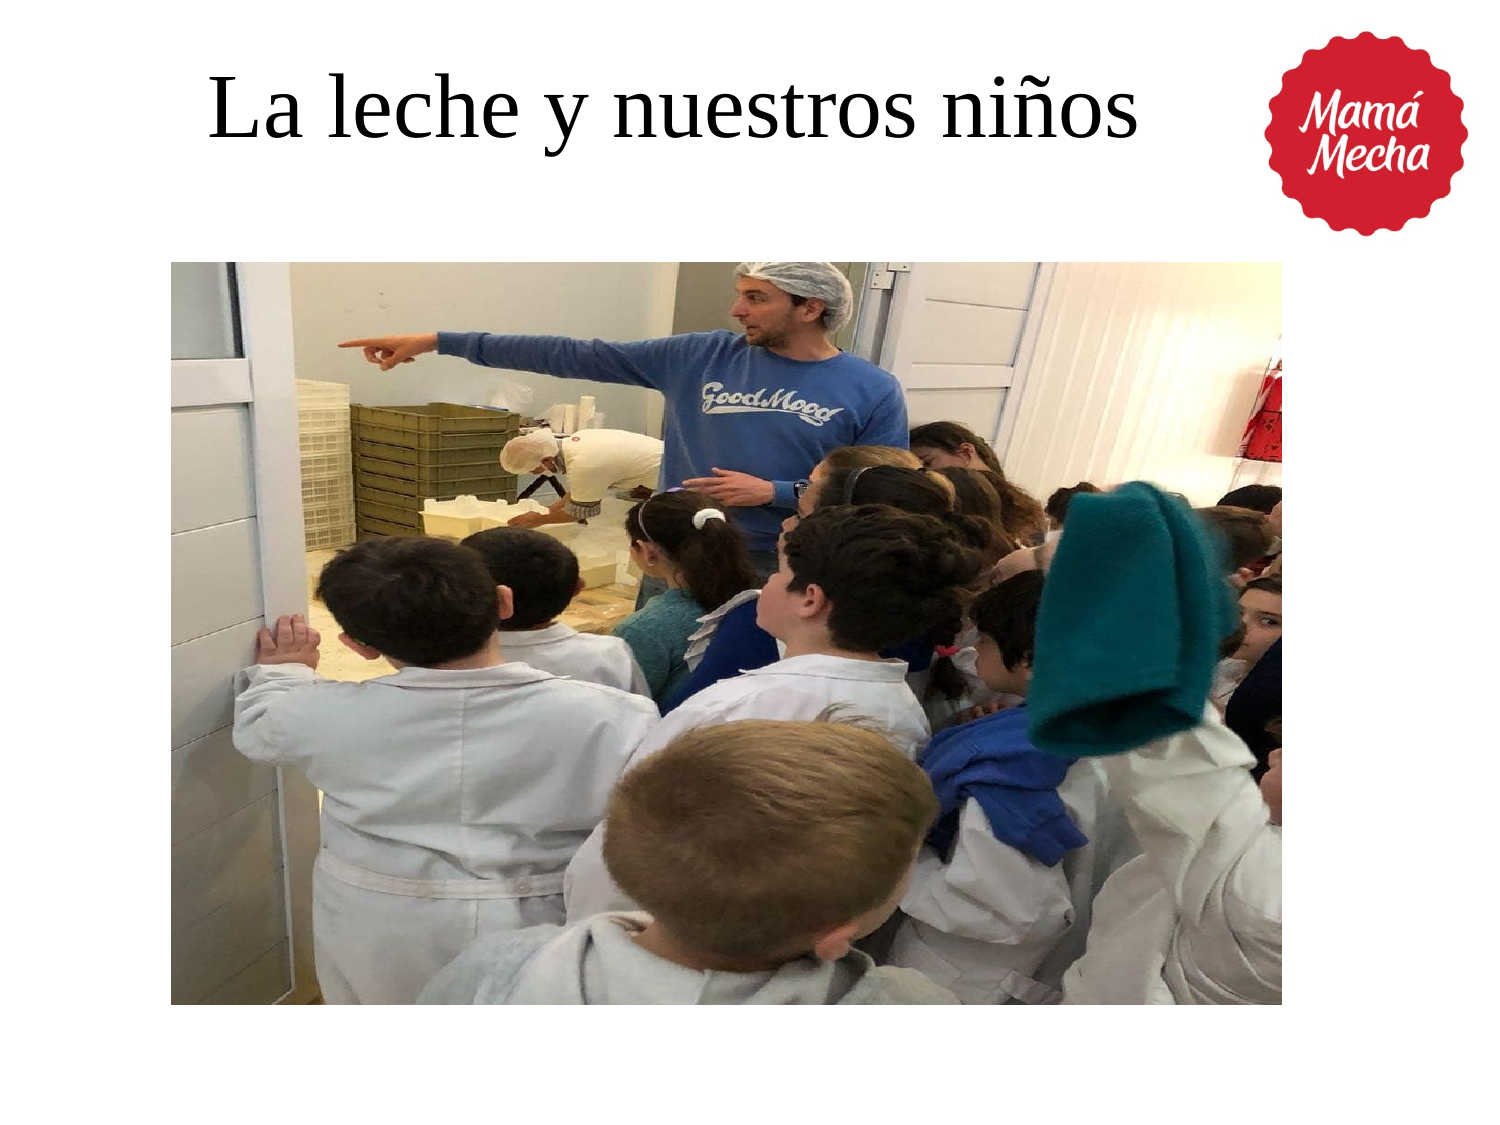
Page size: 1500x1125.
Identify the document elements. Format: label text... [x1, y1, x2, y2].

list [170, 262, 1282, 1006]
title La leche y nuestros niños [0, 0, 1230, 233]
picture [1232, 0, 1500, 268]
